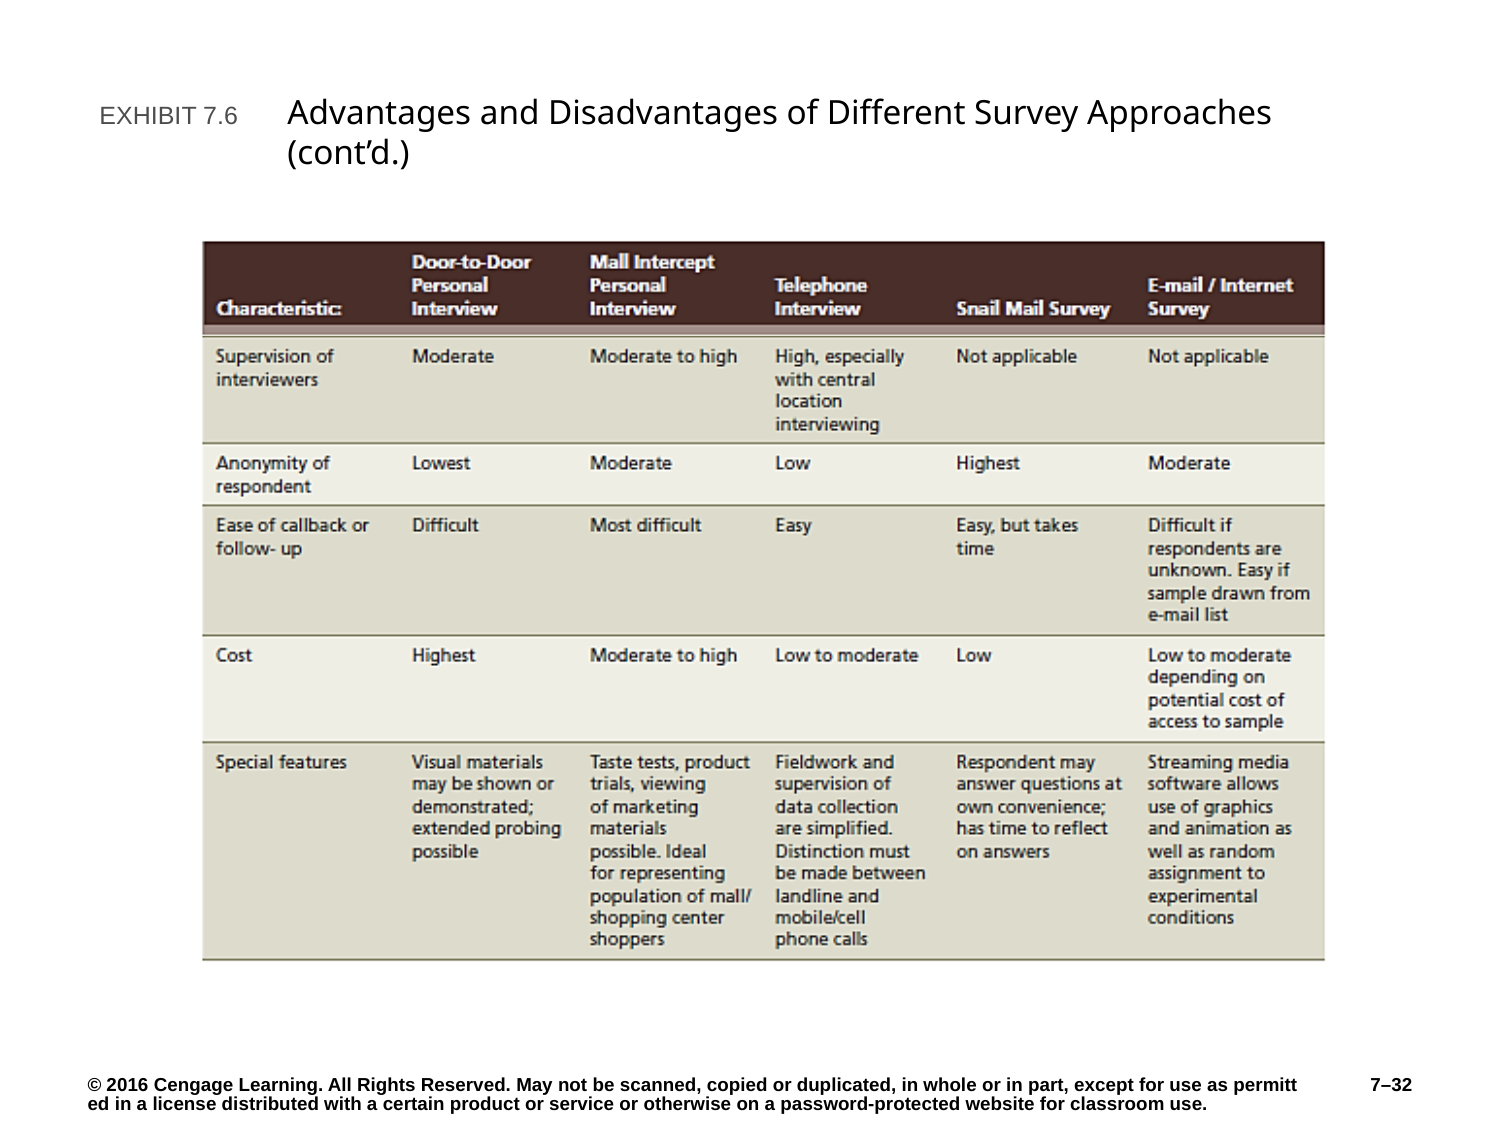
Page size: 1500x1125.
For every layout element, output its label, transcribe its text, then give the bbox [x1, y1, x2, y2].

text_box EXHIBIT 7.6 Advantages and Disadvantages of Different Survey Approaches (cont’d.) [84, 84, 1414, 179]
footer © 2016 Cengage Learning. All Rights Reserved. May not be scanned, copied or duplicated, in whole or in part, except for use as permitted in a license distributed with a certain product or service or otherwise on a password-protected website for classroom use. [87, 1057, 1050, 1103]
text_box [199, 238, 1331, 965]
slide_number 7–32 [1050, 1042, 1413, 1103]
